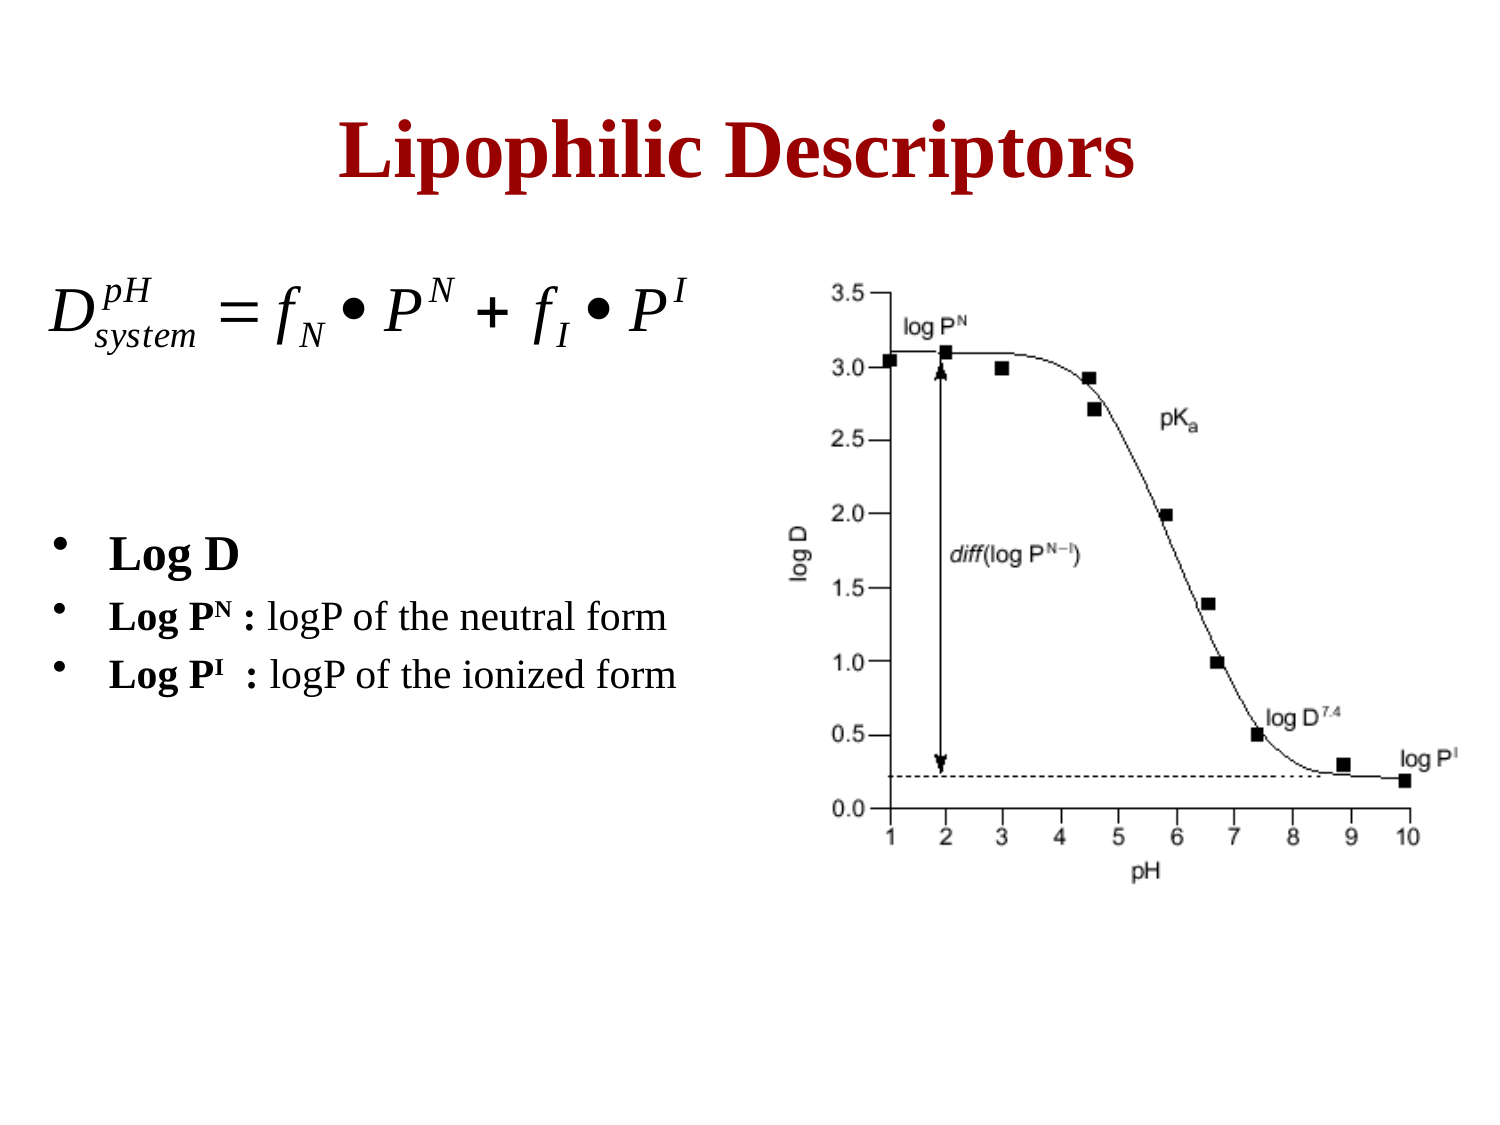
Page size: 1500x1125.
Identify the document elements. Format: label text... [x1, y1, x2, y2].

list Log D Log PN : logP of the neutral form Log PI : logP of the ionized form [37, 512, 713, 738]
title Lipophilic Descriptors [99, 49, 1376, 238]
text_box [37, 262, 701, 369]
picture [771, 261, 1472, 896]
